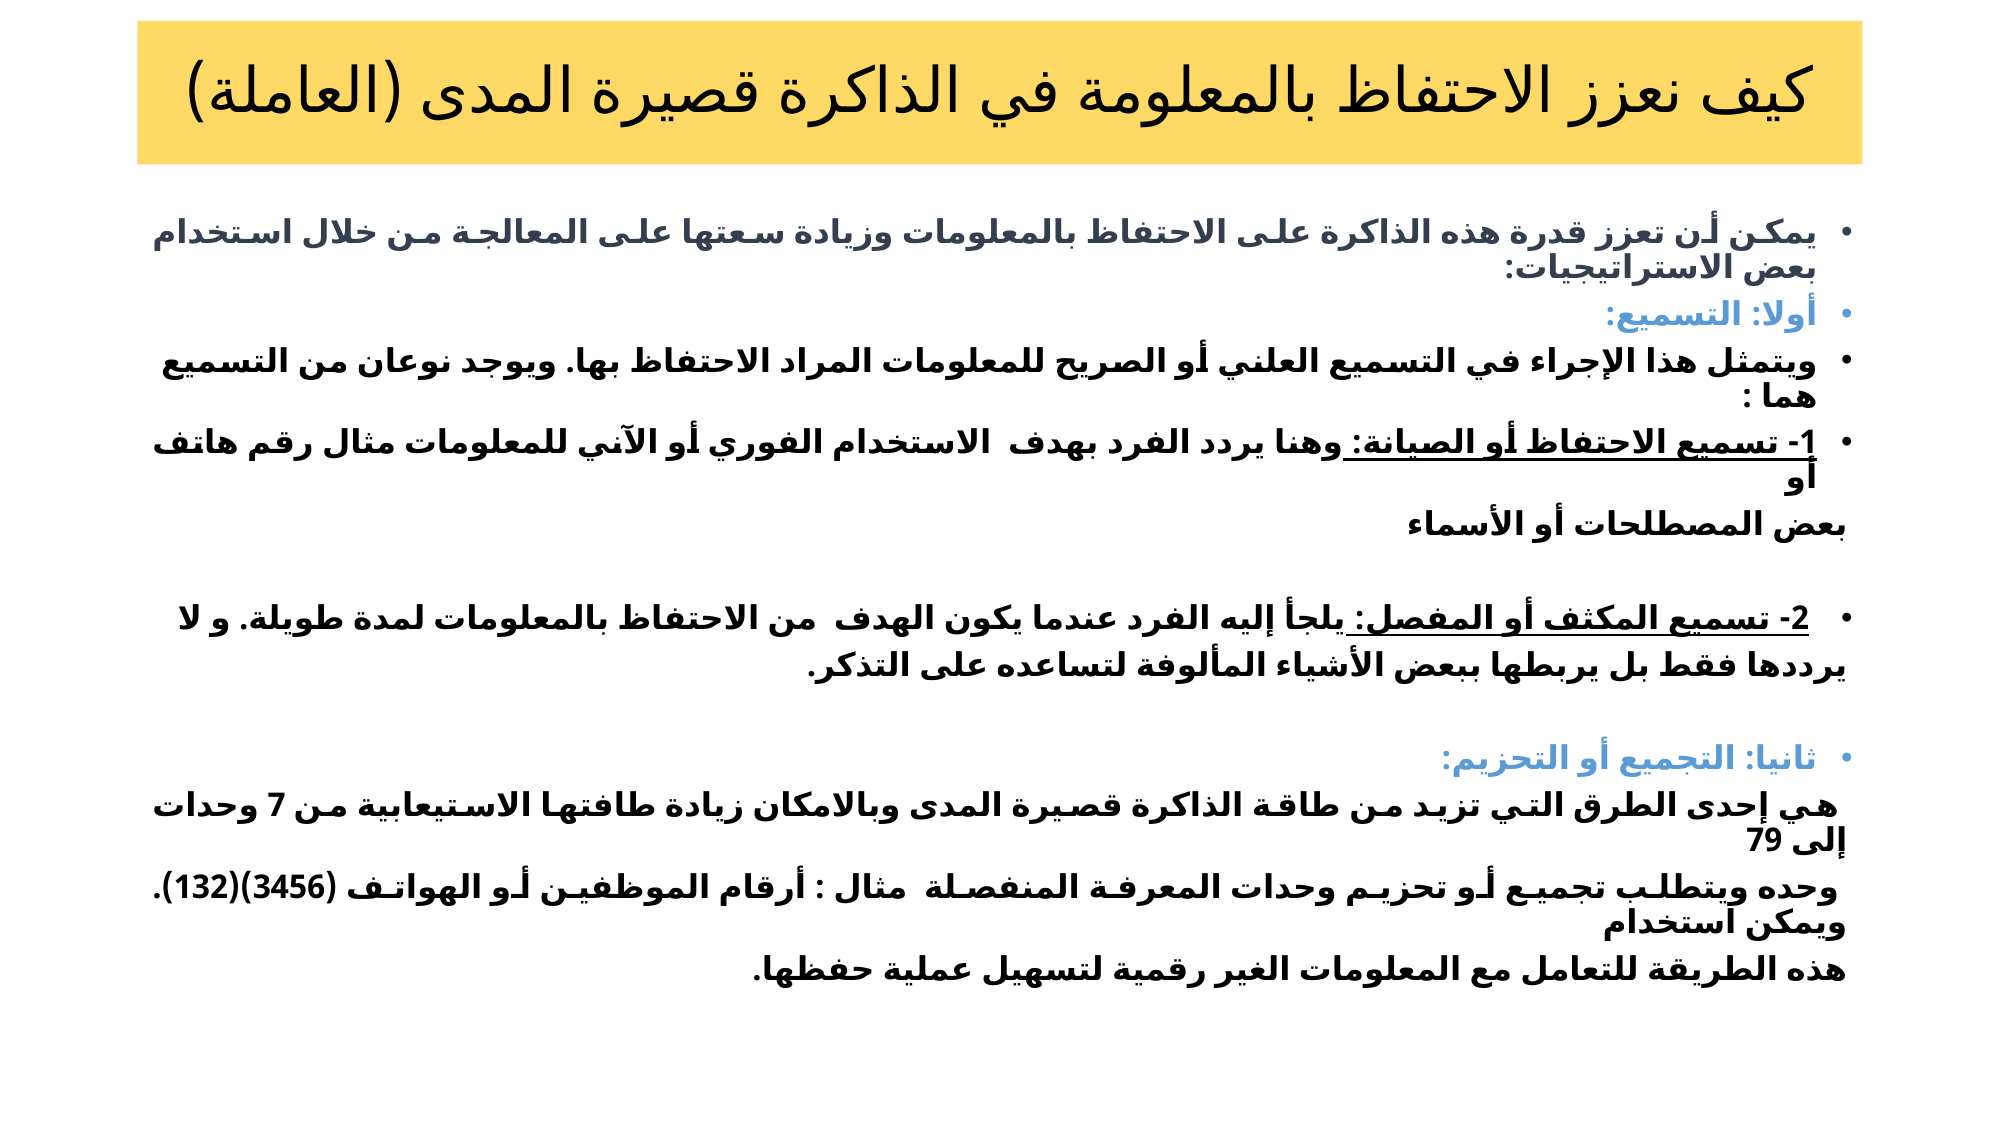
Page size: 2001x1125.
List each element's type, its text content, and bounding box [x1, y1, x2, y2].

title كيف نعزز الاحتفاظ بالمعلومة في الذاكرة قصيرة المدى (العاملة) [137, 20, 1863, 165]
list يمكن أن تعزز قدرة هذه الذاكرة على الاحتفاظ بالمعلومات وزيادة سعتها على المعالجة من خلال استخدام بعض الاستراتيجيات: أولا: التسميع: ويتمثل هذا الإجراء في التسميع العلني أو الصريح للمعلومات المراد الاحتفاظ بها. ويوجد نوعان من التسميع هما : 1- تسميع الاحتفاظ أو الصيانة: وهنا يردد الفرد بهدف الاستخدام الفوري أو الآني للمعلومات مثال رقم هاتف أو بعض المصطلحات أو الأسماء 2- تسميع المكثف أو المفصل: يلجأ إليه الفرد عندما يكون الهدف من الاحتفاظ بالمعلومات لمدة طويلة. و لا يرددها فقط بل يربطها ببعض الأشياء المألوفة لتساعده على التذكر. ثانيا: التجميع أو التحزيم: هي إحدى الطرق التي تزيد من طاقة الذاكرة قصيرة المدى وبالامكان زيادة طافتها الاستيعابية من 7 وحدات إلى 79 وحده ويتطلب تجميع أو تحزيم وحدات المعرفة المنفصلة مثال : أرقام الموظفين أو الهواتف (3456)(132). ويمكن استخدام هذه الطريقة للتعامل مع المعلومات الغير رقمية لتسهيل عملية حفظها. [137, 207, 1863, 1014]
